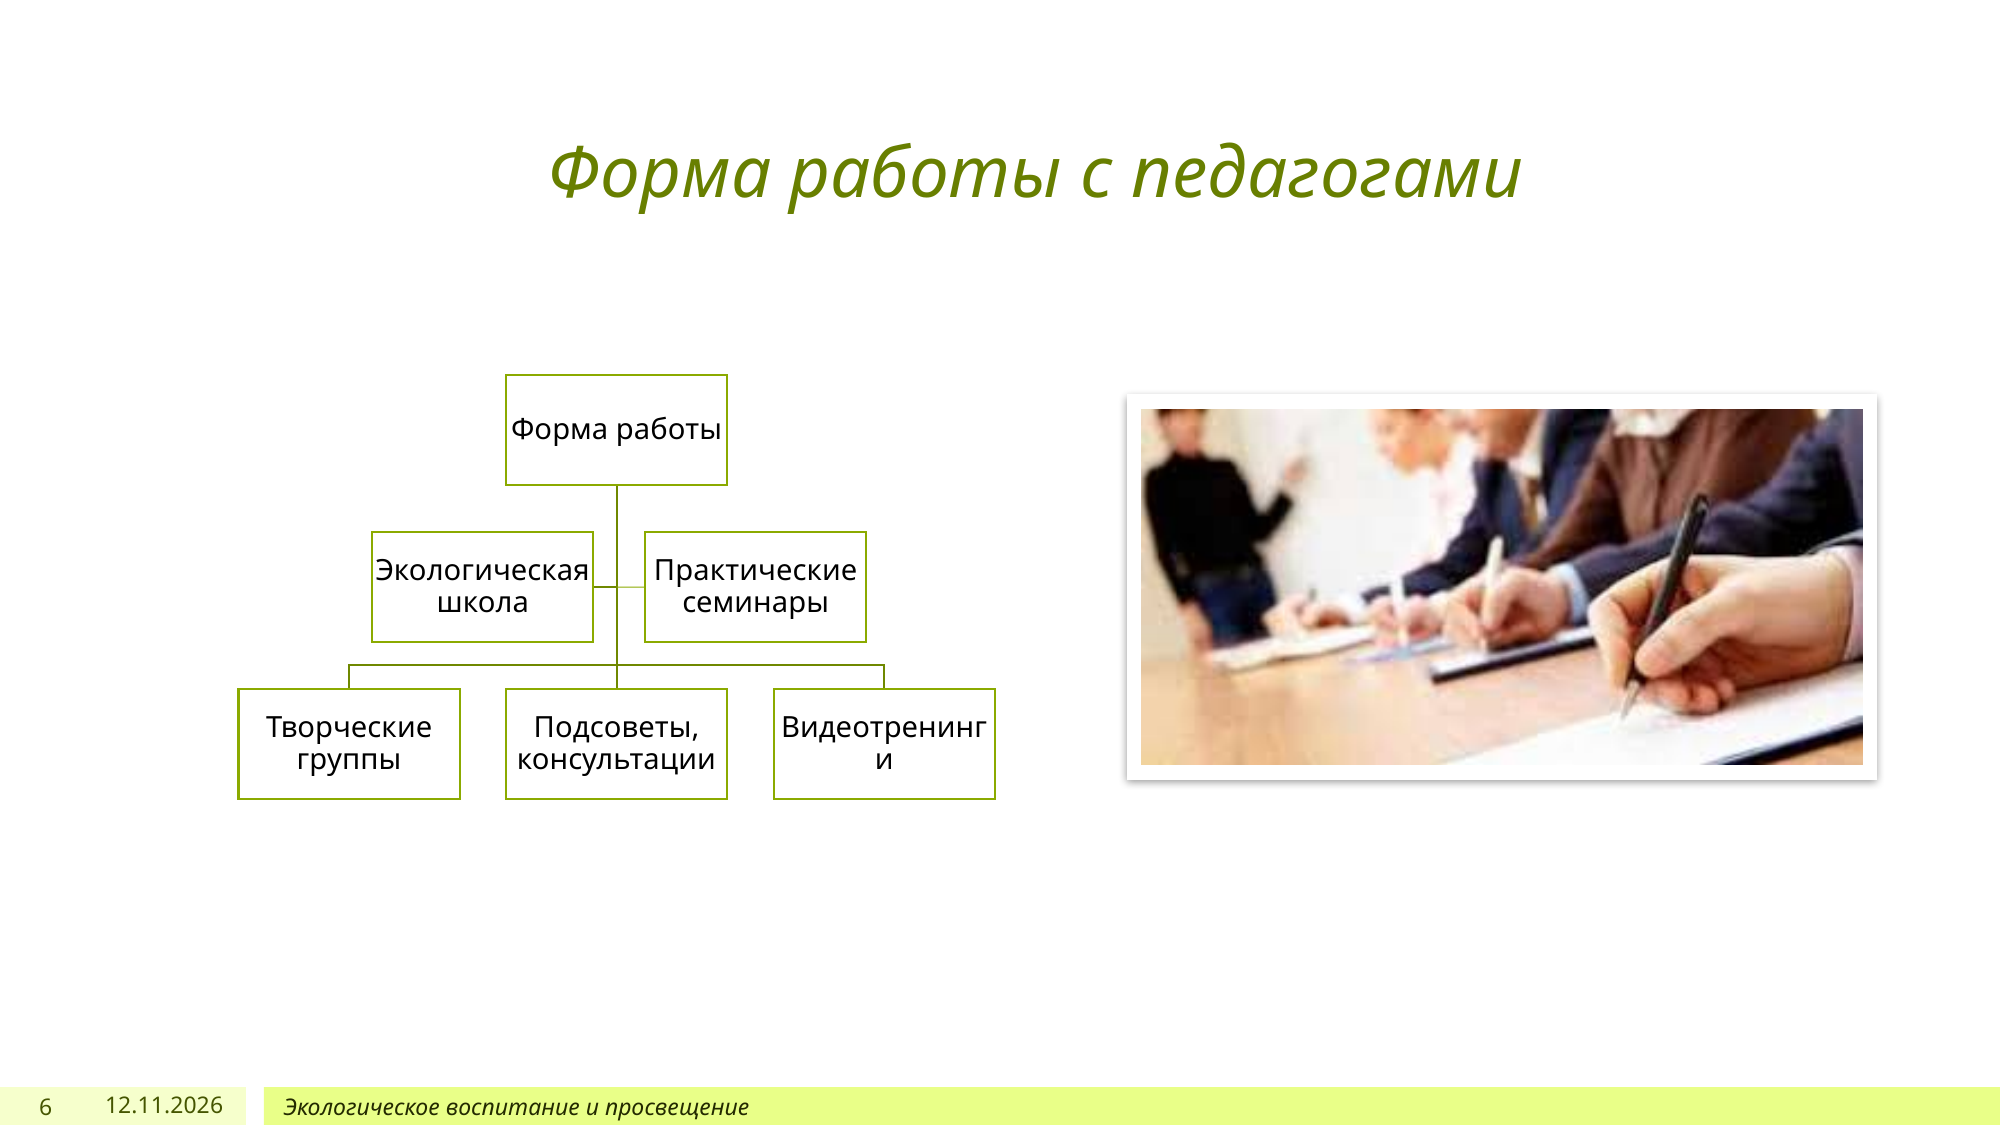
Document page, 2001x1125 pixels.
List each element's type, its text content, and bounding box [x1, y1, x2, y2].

title Форма работы с педагогами [532, 25, 2000, 220]
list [238, 208, 995, 967]
picture [1141, 408, 1863, 766]
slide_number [74, 1087, 239, 1125]
footer Экологическое воспитание и просвещение [268, 1087, 1769, 1125]
slide_number 6 [0, 1087, 68, 1125]
